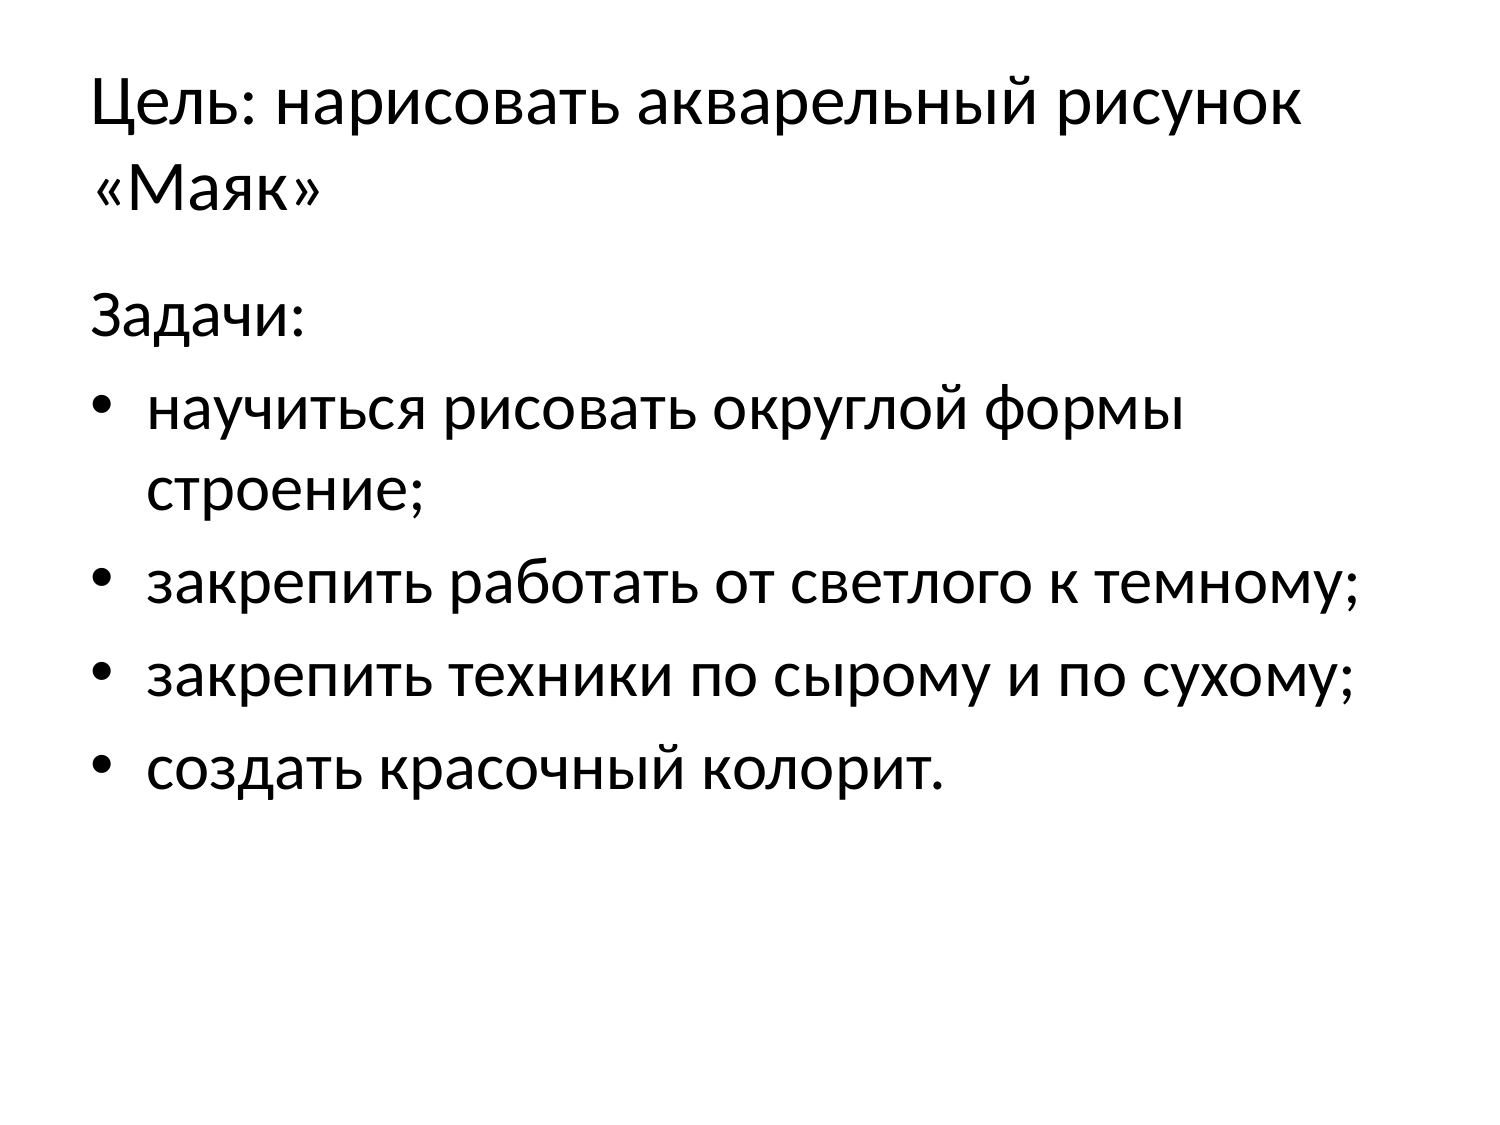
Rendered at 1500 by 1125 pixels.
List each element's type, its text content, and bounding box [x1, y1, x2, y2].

title Цель: нарисовать акварельный рисунок «Маяк» [75, 45, 1425, 233]
list Задачи: научиться рисовать округлой формы строение; закрепить работать от светлого к темному; закрепить техники по сырому и по сухому; создать красочный колорит. [75, 262, 1425, 1005]
